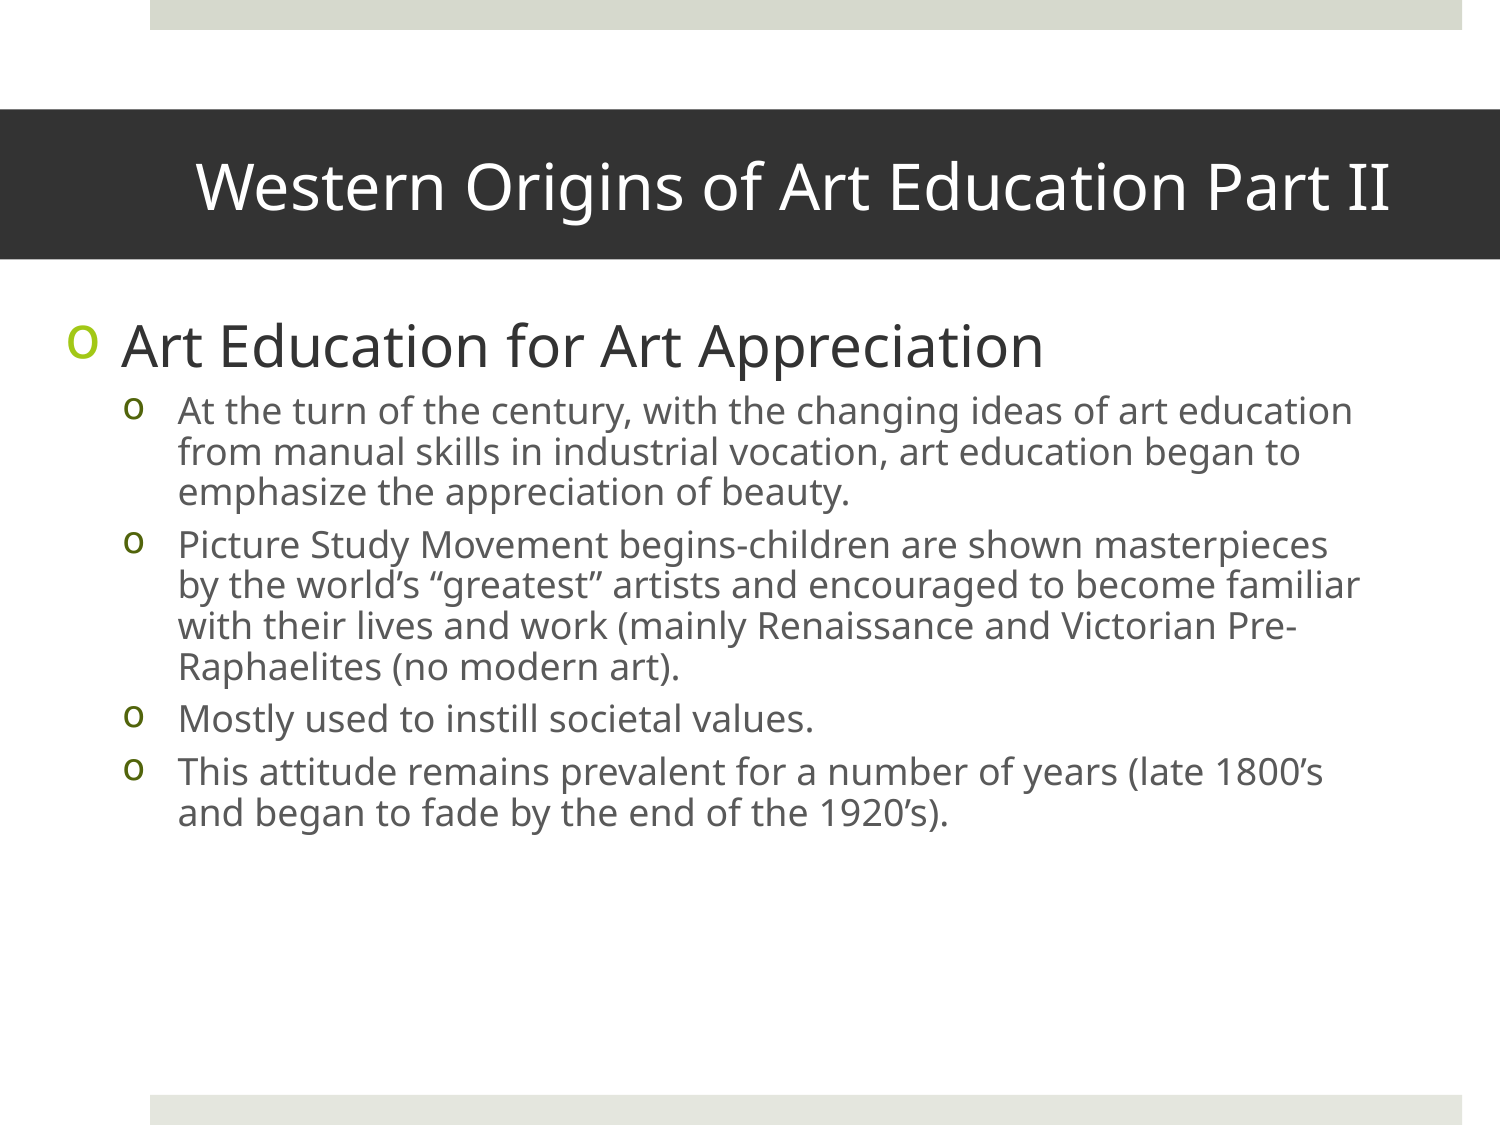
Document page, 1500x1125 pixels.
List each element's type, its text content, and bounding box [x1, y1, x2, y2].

title Western Origins of Art Education Part II [0, 109, 1500, 260]
list Art Education for Art Appreciation At the turn of the century, with the changing ideas of art education from manual skills in industrial vocation, art education began to emphasize the appreciation of beauty. Picture Study Movement begins-children are shown masterpieces by the world’s “greatest” artists and encouraged to become familiar with their lives and work (mainly Renaissance and Victorian Pre-Raphaelites (no modern art). Mostly used to instill societal values. This attitude remains prevalent for a number of years (late 1800’s and began to fade by the end of the 1920’s). [50, 309, 1400, 1075]
